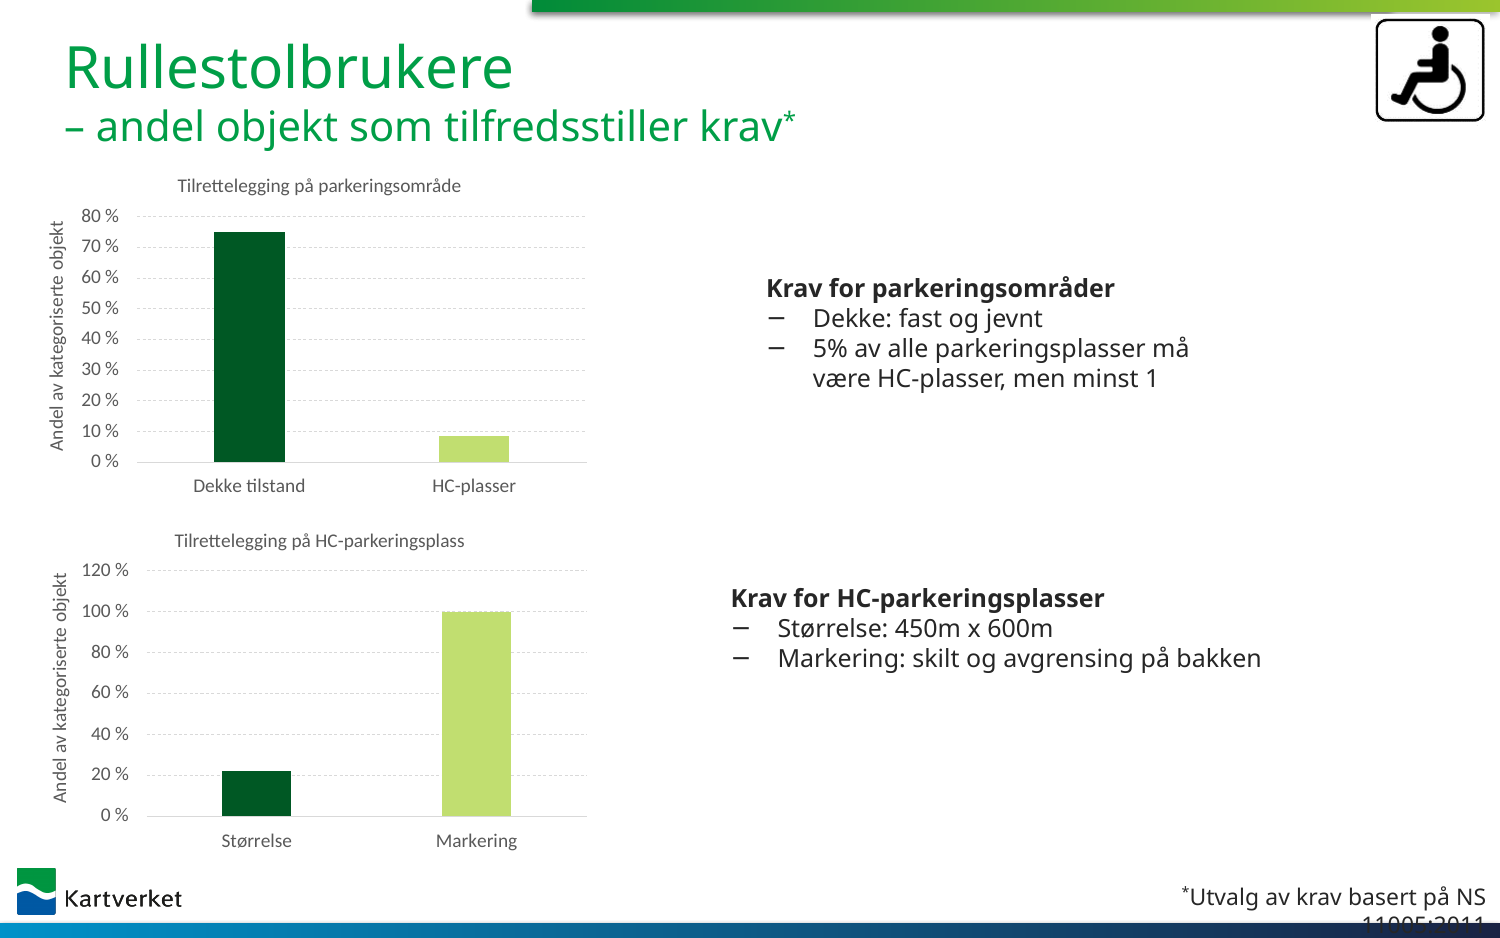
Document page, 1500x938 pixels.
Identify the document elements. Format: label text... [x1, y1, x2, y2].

text_box Krav for HC-parkeringsplasser Størrelse: 450m x 600m Markering: skilt og avgrensing på bakken [715, 574, 1278, 680]
picture [41, 166, 598, 505]
picture [1371, 13, 1491, 127]
text_box Rullestolbrukere – andel objekt som tilfredsstiller krav* [49, 23, 1431, 158]
picture [41, 520, 598, 859]
text_box Krav for parkeringsområder Dekke: fast og jevnt 5% av alle parkeringsplasser må være HC-plasser, men minst 1 [751, 264, 1232, 400]
text_box *Utvalg av krav basert på NS 11005:2011 [1068, 873, 1500, 938]
